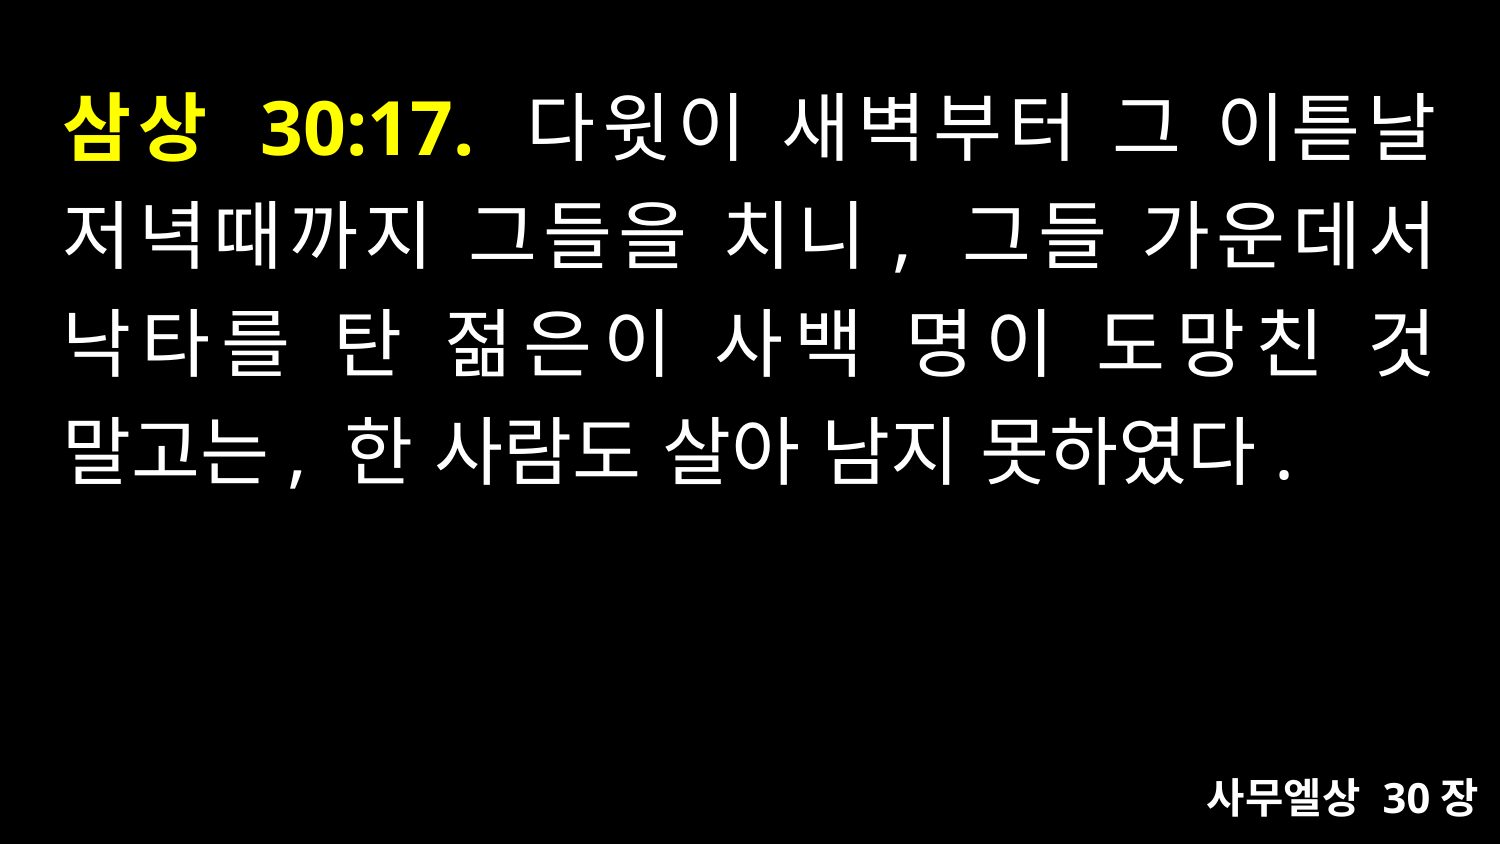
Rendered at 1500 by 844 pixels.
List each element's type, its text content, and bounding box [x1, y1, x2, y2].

subtitle 사무엘상 30장 [916, 770, 1500, 844]
title 삼상 30:17. 다윗이 새벽부터 그 이튿날 저녁때까지 그들을 치니, 그들 가운데서 낙타를 탄 젊은이 사백 명이 도망친 것 말고는, 한 사람도 살아 남지 못하였다. [0, 0, 1500, 844]
